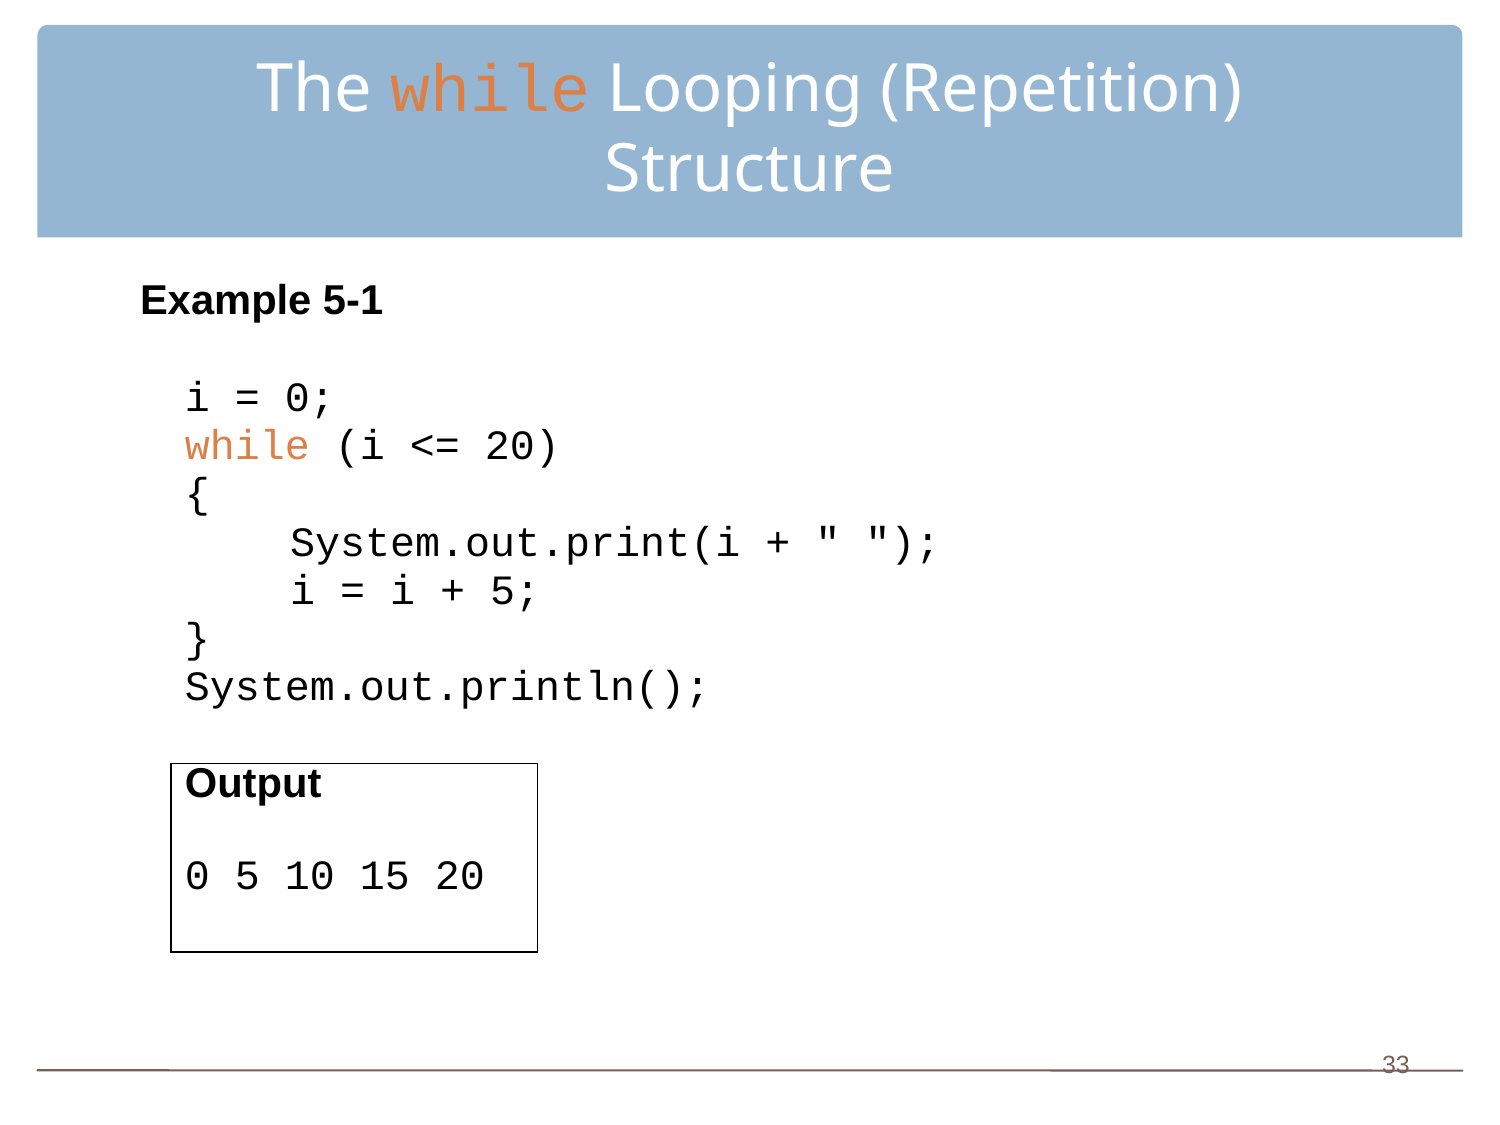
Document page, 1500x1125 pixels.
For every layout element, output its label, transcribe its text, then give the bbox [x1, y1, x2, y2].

slide_number 33 [1074, 1024, 1425, 1103]
text_box [171, 763, 538, 953]
list Example 5-1 i = 0; while (i <= 20) { System.out.print(i + " "); i = i + 5; } System.out.println(); Output 0 5 10 15 20 [124, 274, 1438, 1026]
title The while Looping (Repetition) Structure [112, 62, 1388, 188]
